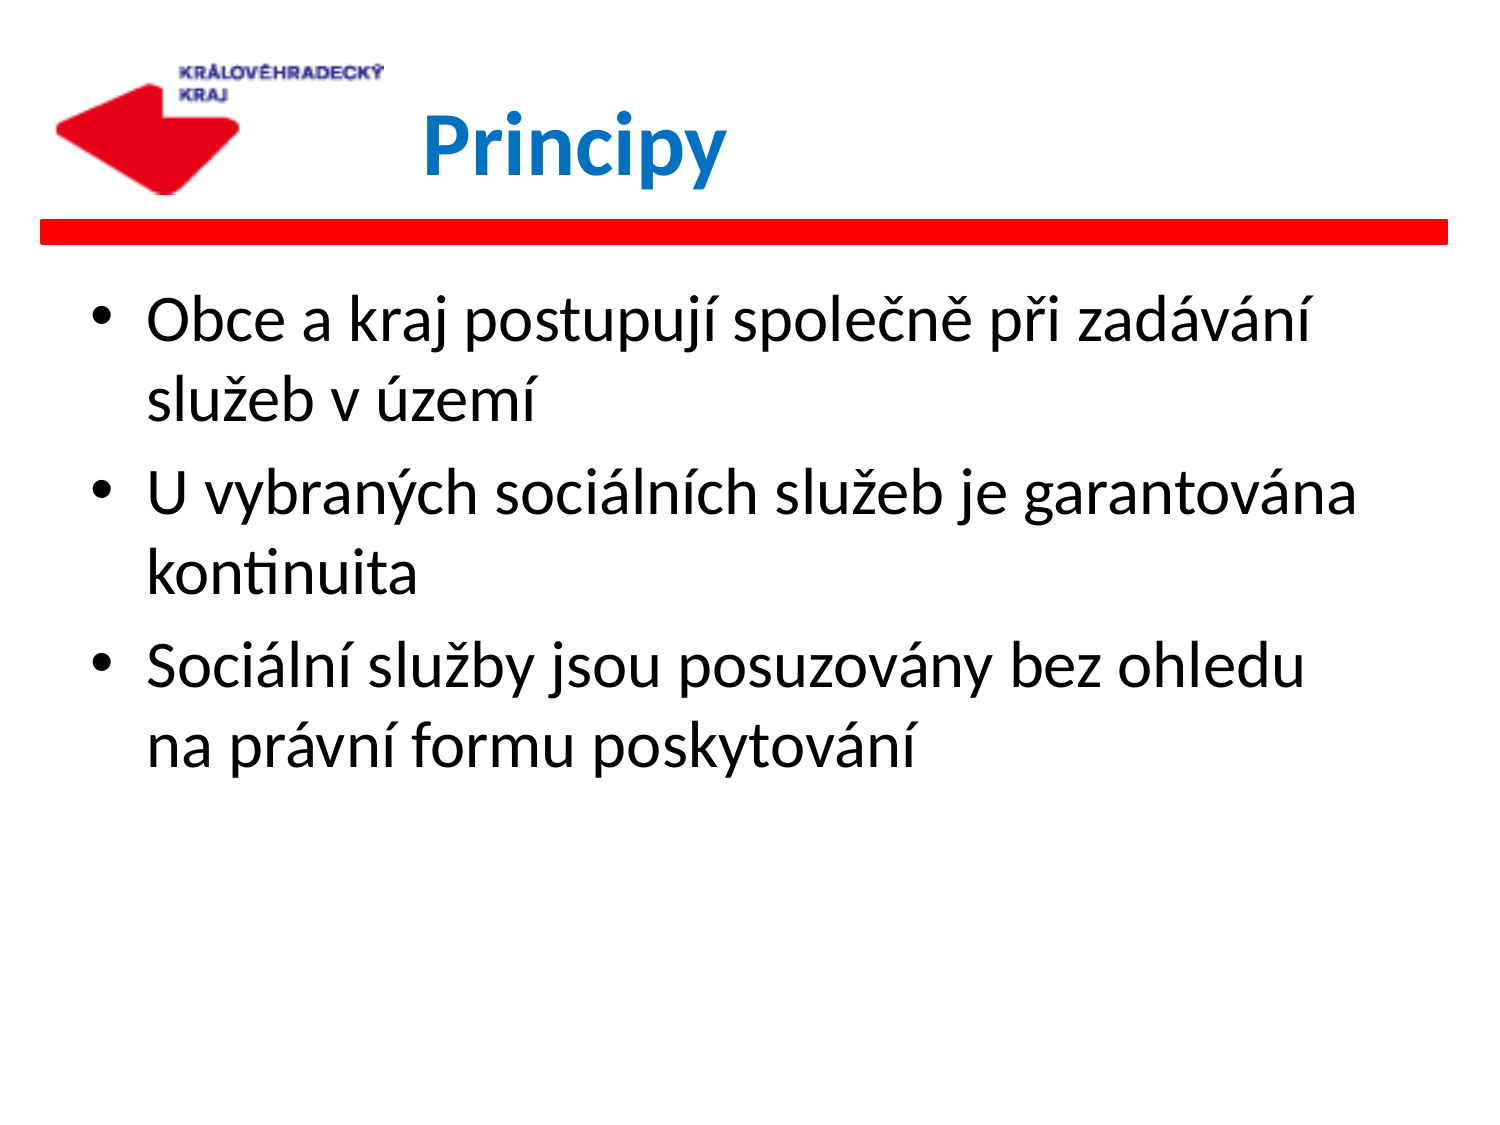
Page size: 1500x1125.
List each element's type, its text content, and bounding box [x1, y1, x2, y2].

list Obce a kraj postupují společně při zadávání služeb v území U vybraných sociálních služeb je garantována kontinuita Sociální služby jsou posuzovány bez ohledu na právní formu poskytování [75, 267, 1425, 1005]
title Principy [407, 45, 1425, 218]
picture [29, 30, 385, 195]
text_box [39, 218, 1449, 245]
